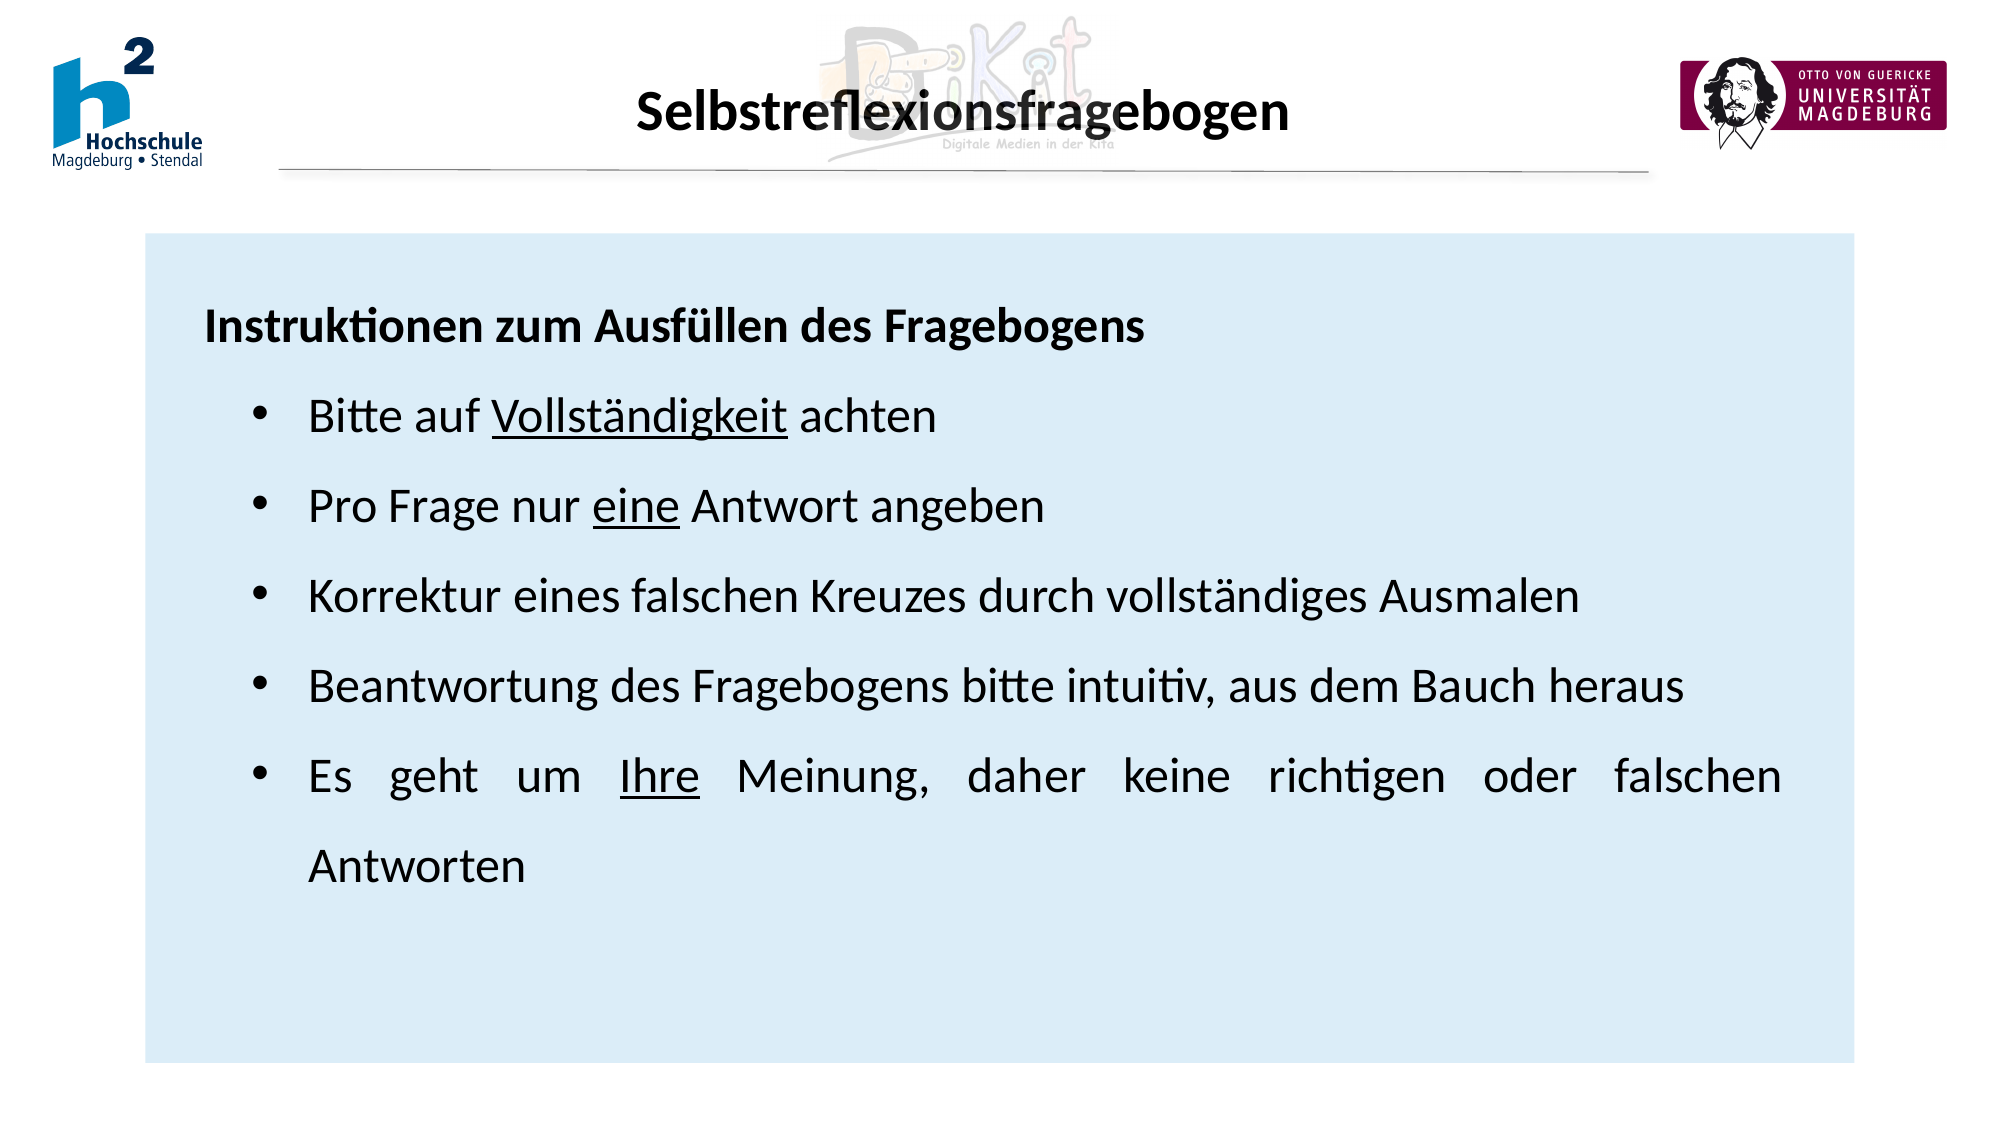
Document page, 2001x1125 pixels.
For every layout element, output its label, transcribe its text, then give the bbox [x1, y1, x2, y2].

text_box Selbstreflexionsfragebogen [1122, 65, 1649, 150]
text_box Selbstreflexionsfragebogen [278, 65, 811, 150]
picture [53, 37, 202, 170]
text_box [142, 233, 1868, 1063]
picture [1680, 57, 1947, 150]
picture [816, 14, 1119, 170]
